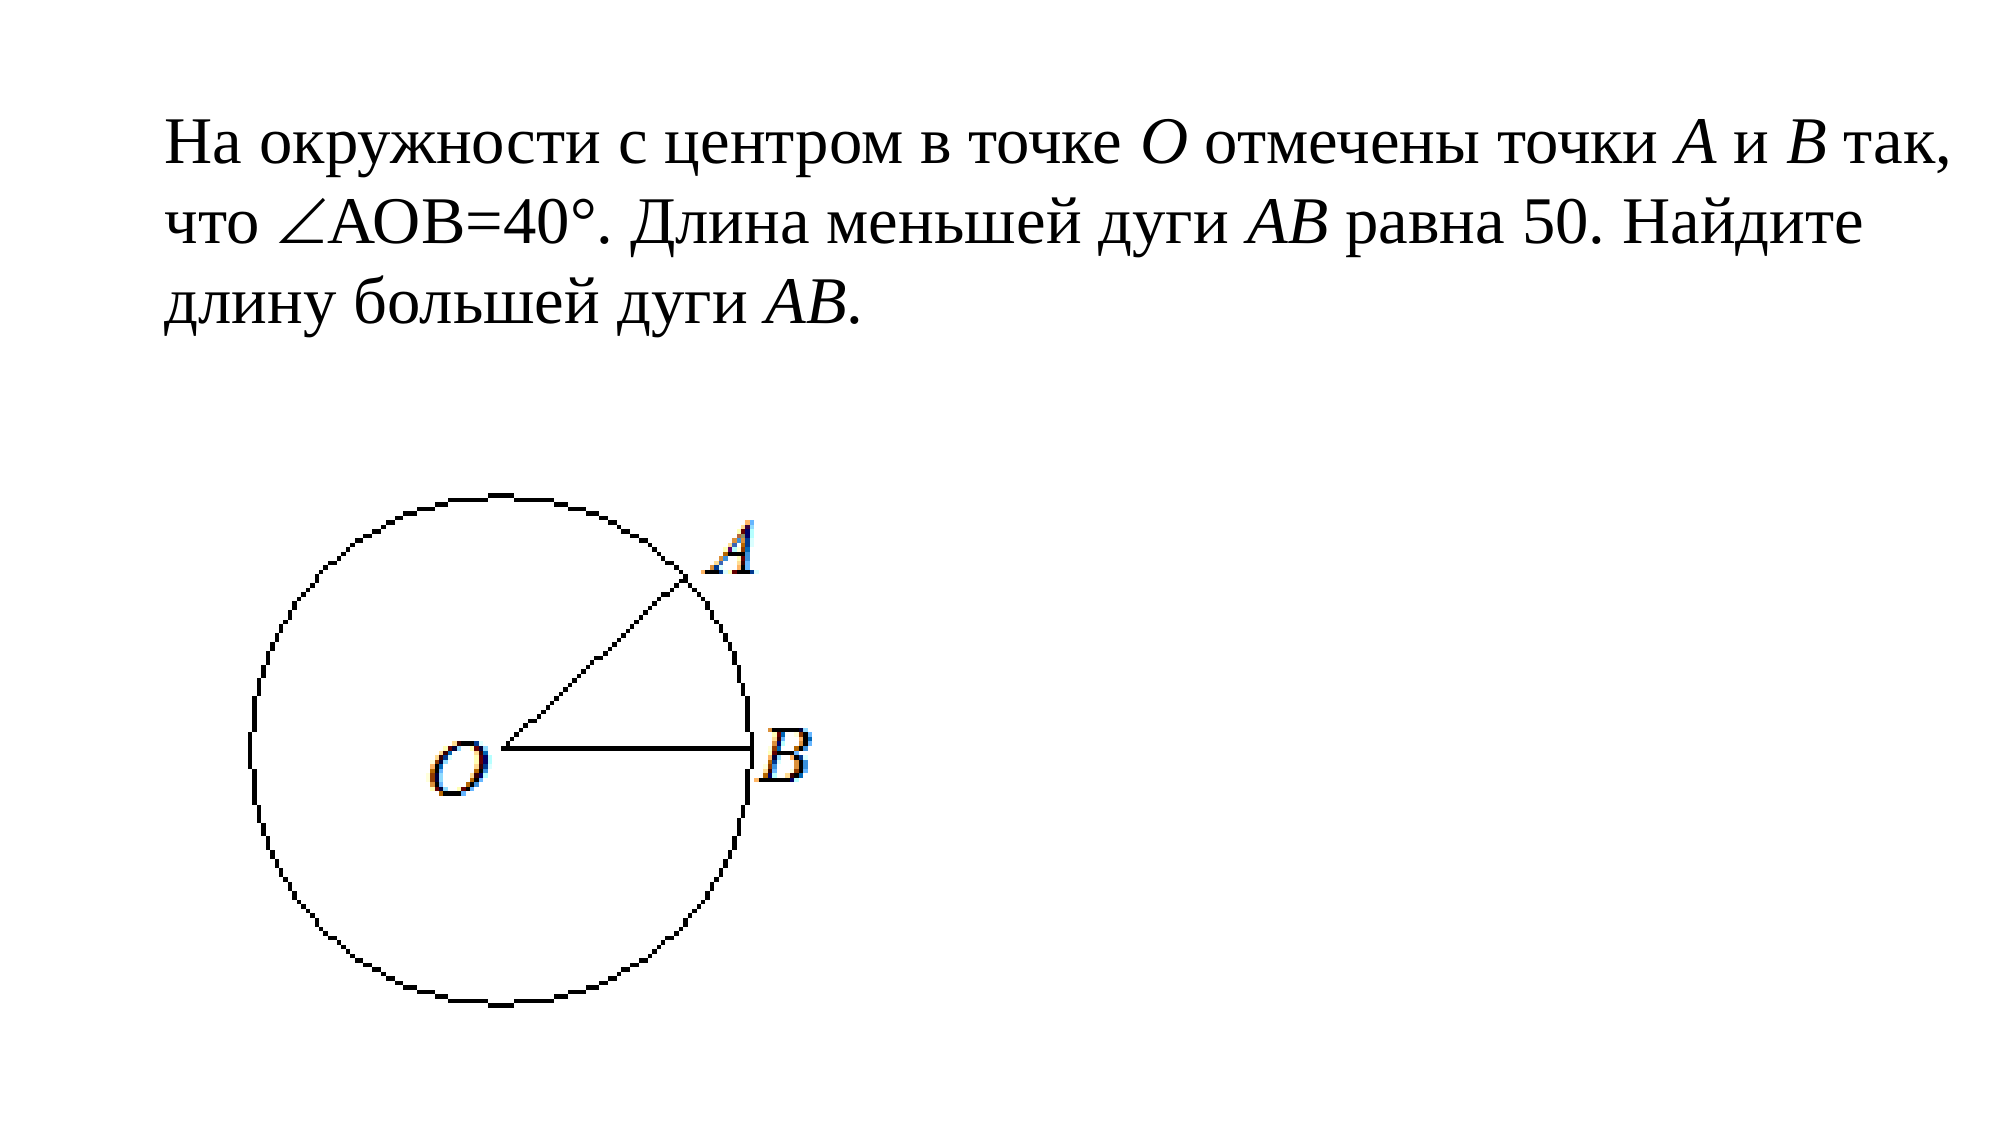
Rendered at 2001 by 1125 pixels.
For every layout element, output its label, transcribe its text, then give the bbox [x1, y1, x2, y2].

picture [244, 489, 817, 1013]
text_box На окружности с центром в точке O отмечены точки A и B так, что АОВ=40°. Длина меньшей дуги AB равна 50. Найдите длину большей дуги AB. [149, 89, 1977, 425]
